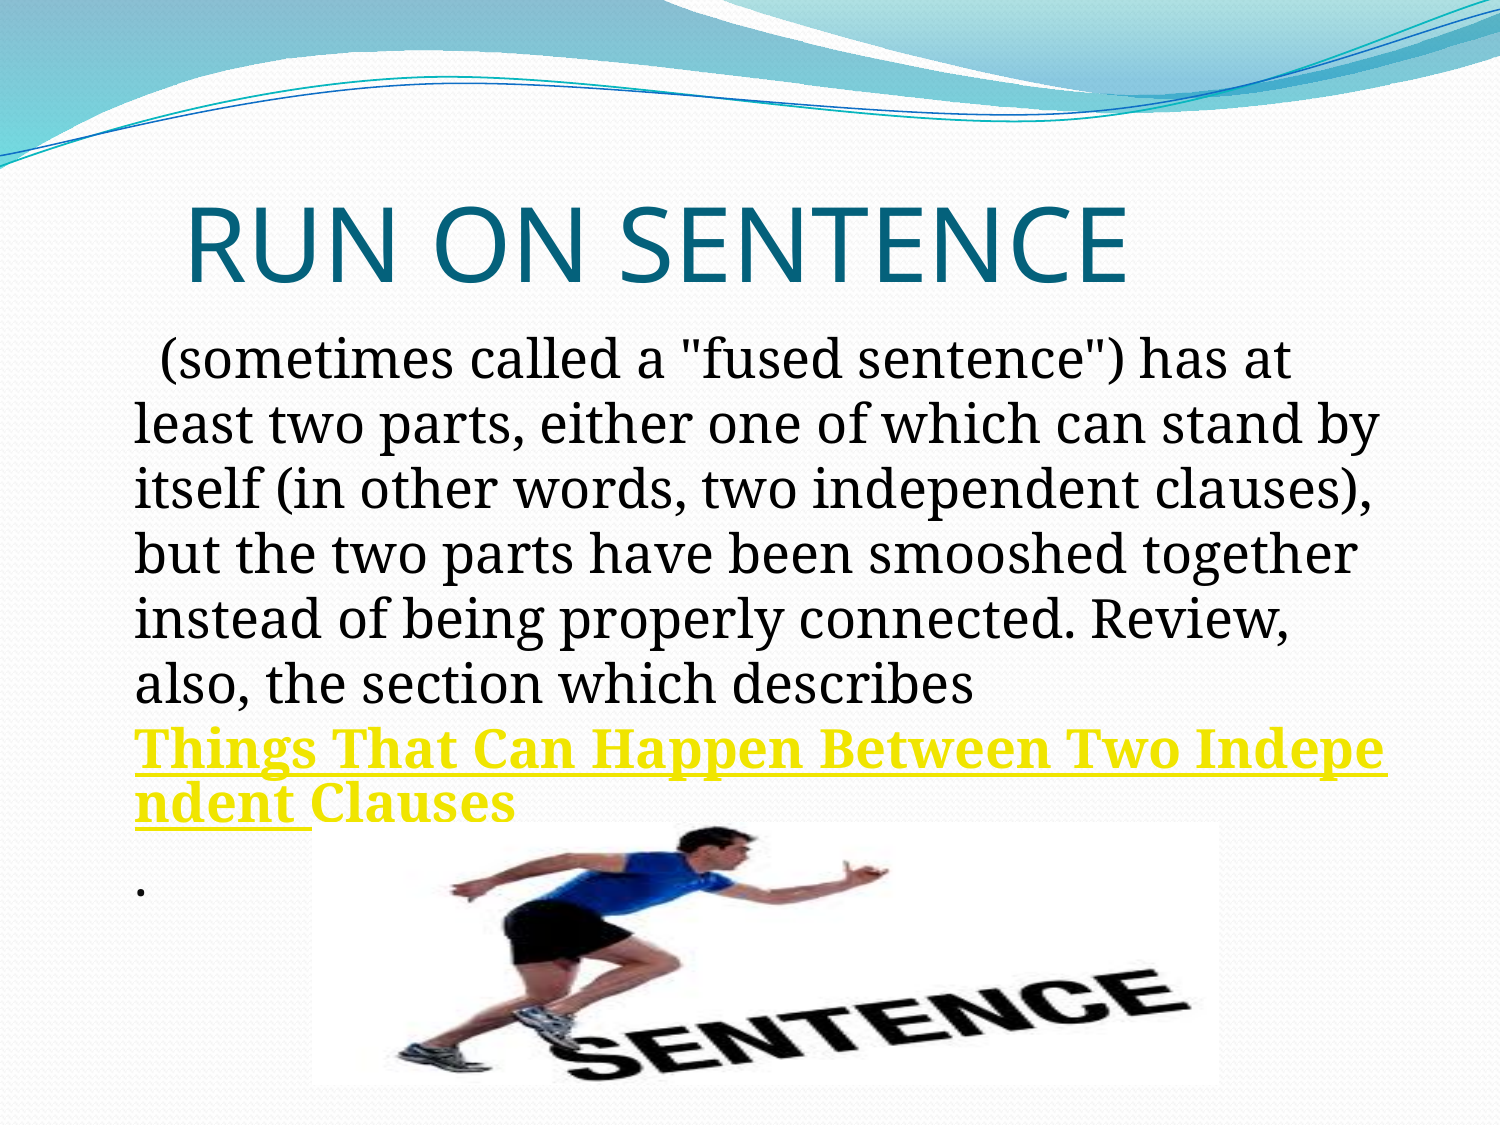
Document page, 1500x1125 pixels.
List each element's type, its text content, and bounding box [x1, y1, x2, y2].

list (sometimes called a "fused sentence") has at least two parts, either one of which can stand by itself (in other words, two independent clauses), but the two parts have been smooshed together instead of being properly connected. Review, also, the section which describes Things That Can Happen Between Two Independent Clauses. [75, 317, 1425, 1038]
title RUN ON SENTENCE [75, 115, 1425, 303]
picture [312, 822, 1219, 1086]
